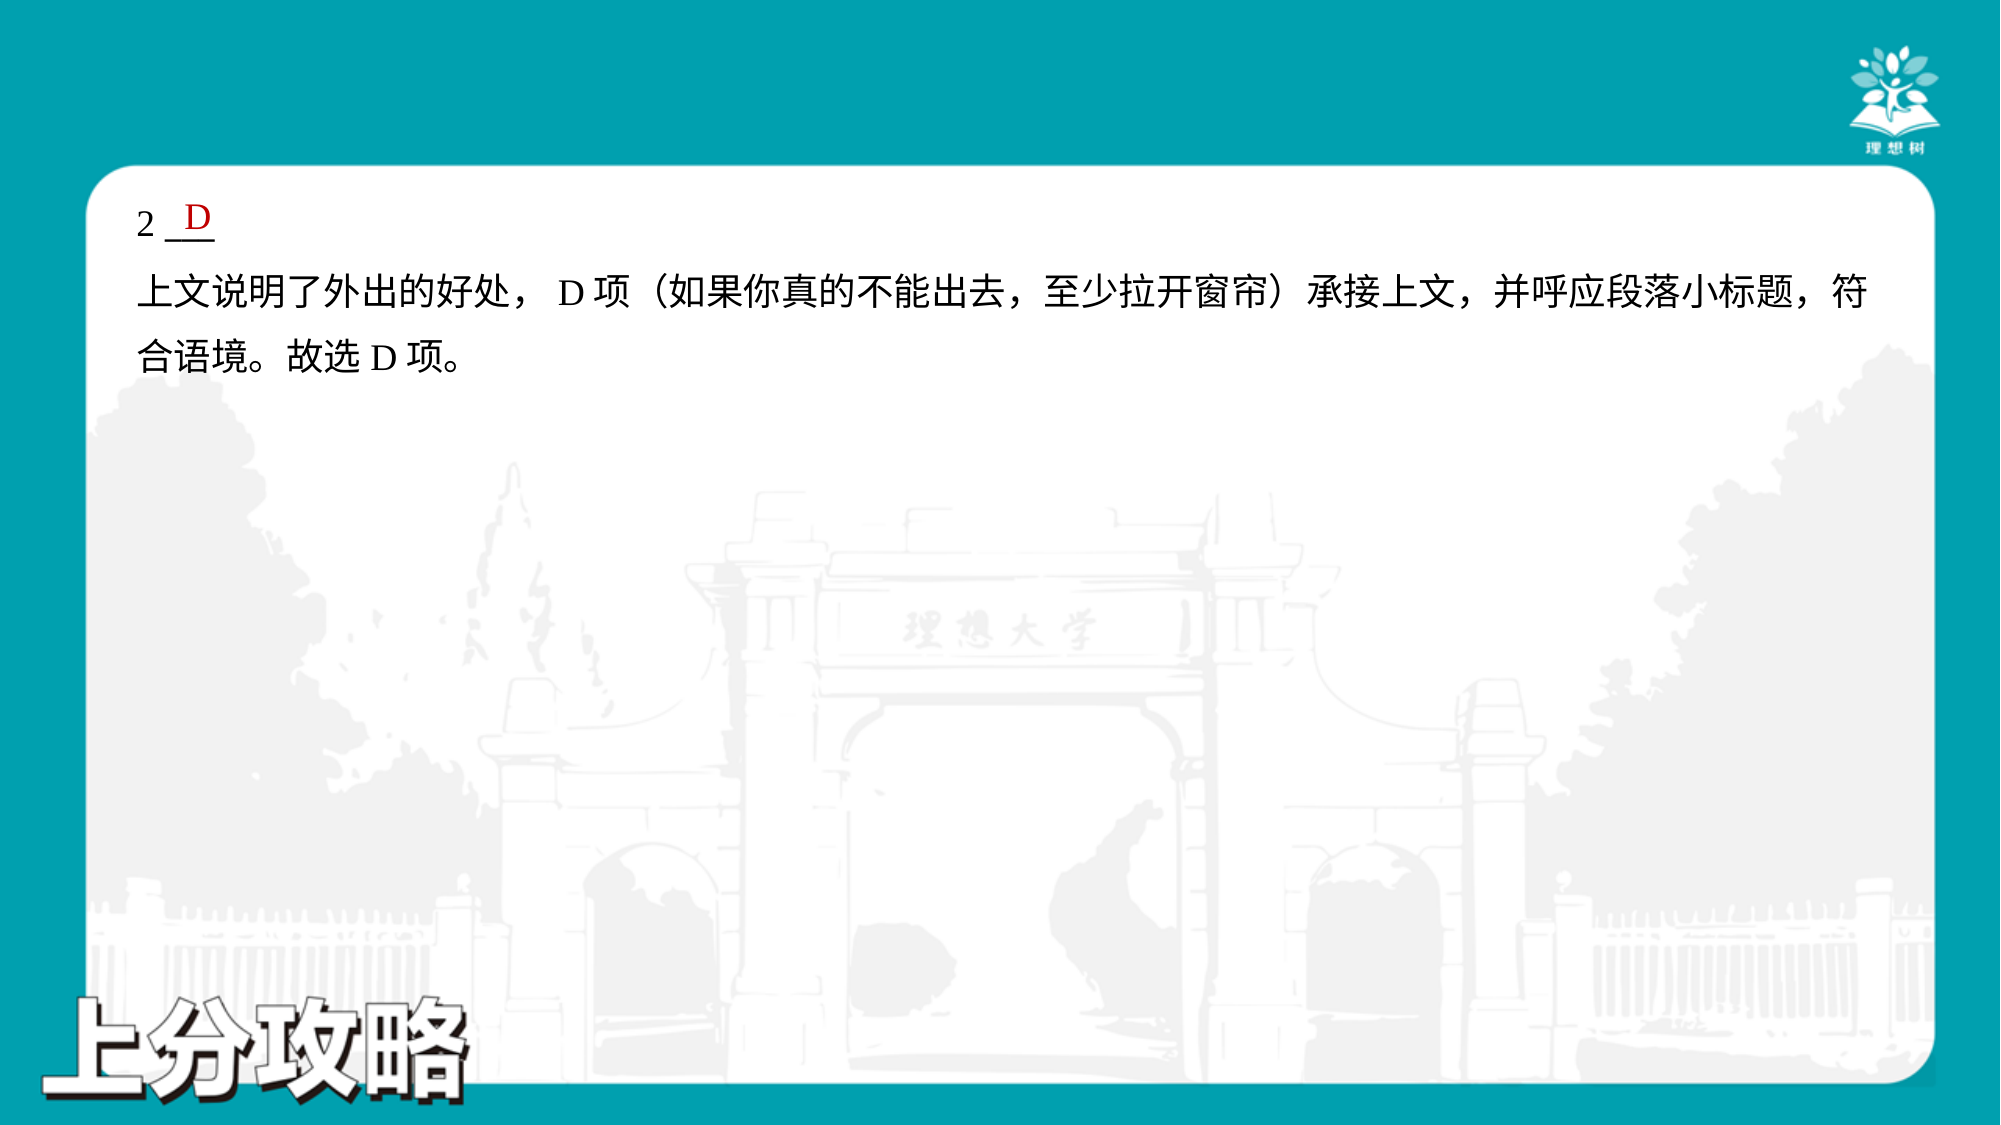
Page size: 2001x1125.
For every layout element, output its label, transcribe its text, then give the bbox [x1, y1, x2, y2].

text_box 上文说明了外出的好处，D项（如果你真的不能出去，至少拉开窗帘）承接上文，并呼应段落小标题，符 合语境。故选D项。 [136, 244, 1865, 372]
text_box D [170, 170, 226, 230]
text_box 2 ___ [136, 176, 1865, 237]
picture [0, 0, 2000, 1125]
